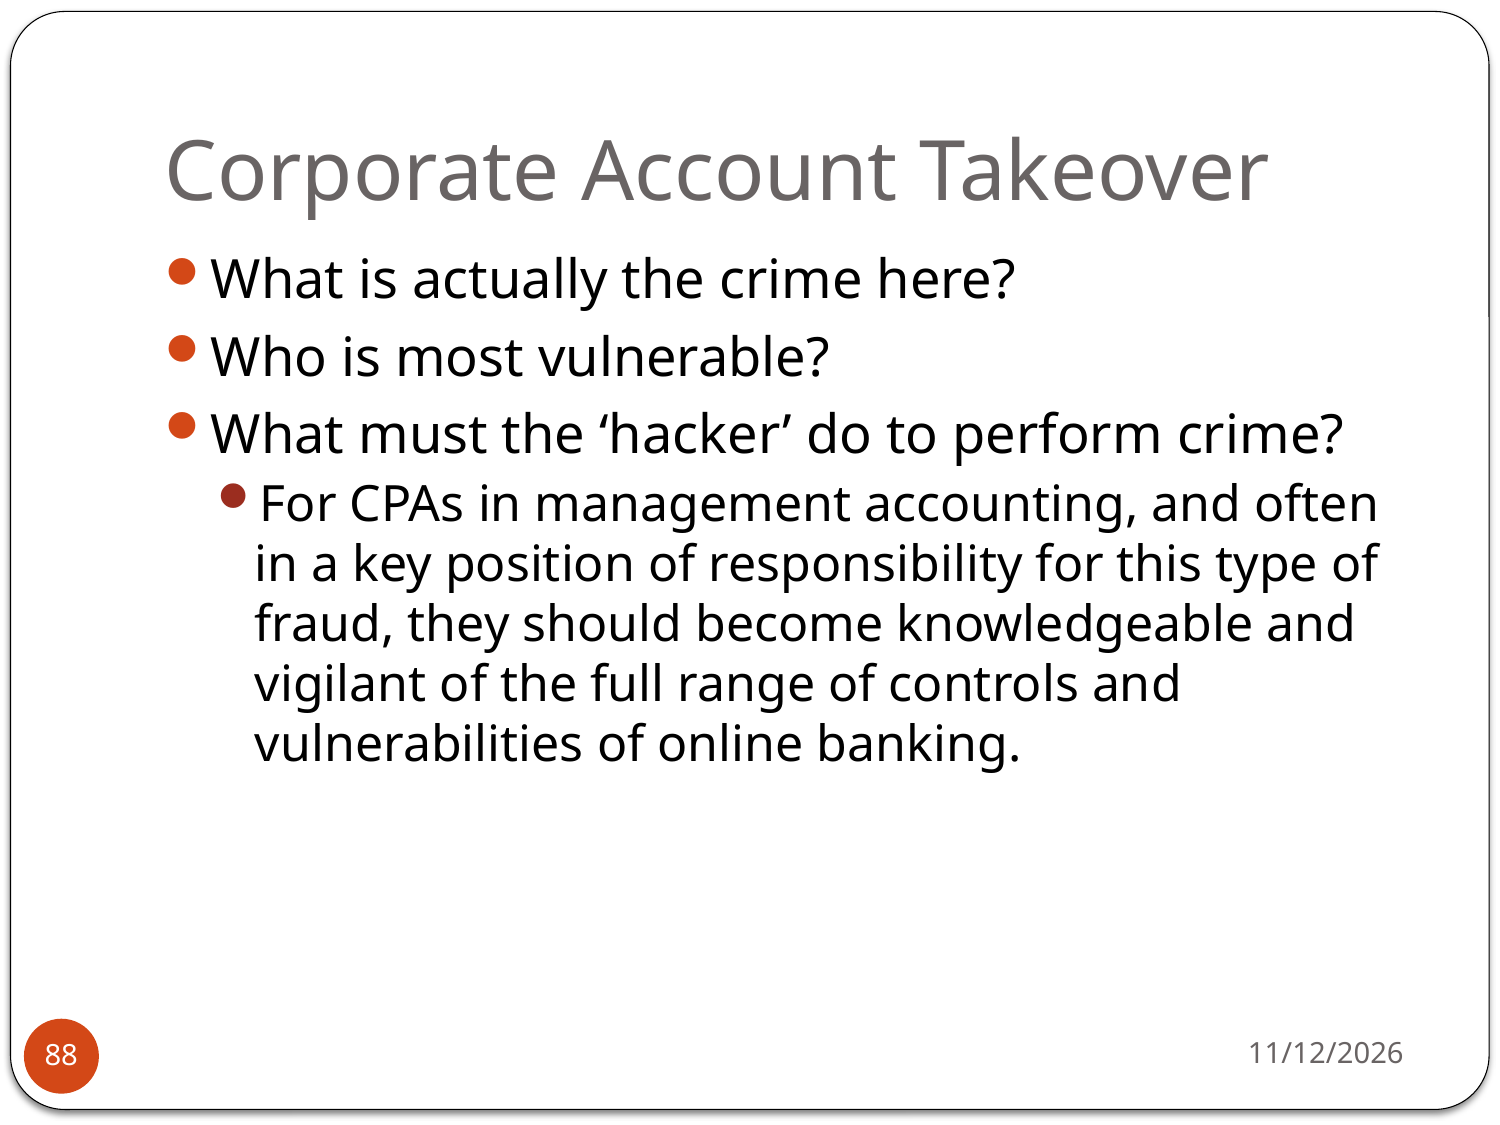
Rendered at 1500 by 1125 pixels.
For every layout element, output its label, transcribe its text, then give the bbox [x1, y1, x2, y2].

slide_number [1012, 1015, 1419, 1094]
title Corporate Account Takeover [150, 45, 1425, 233]
list What is actually the crime here? Who is most vulnerable? What must the ‘hacker’ do to perform crime? For CPAs in management accounting, and often in a key position of responsibility for this type of fraud, they should become knowledgeable and vigilant of the full range of controls and vulnerabilities of online banking. [150, 237, 1425, 988]
slide_number 88 [23, 1018, 99, 1094]
